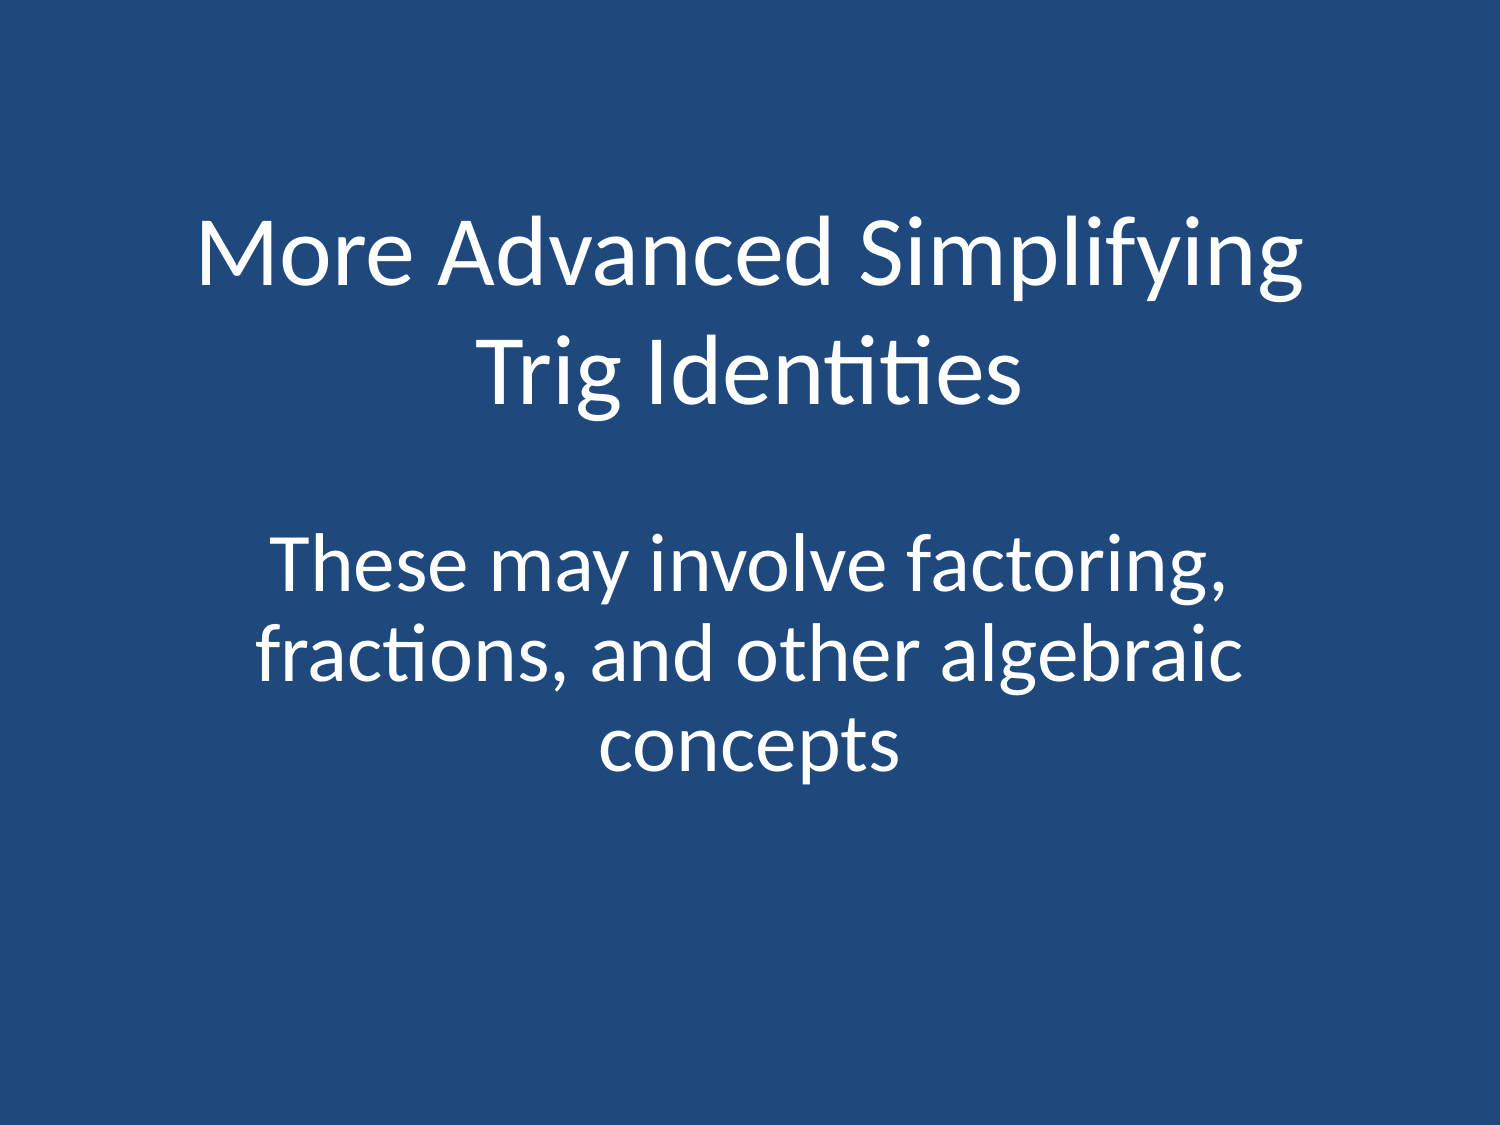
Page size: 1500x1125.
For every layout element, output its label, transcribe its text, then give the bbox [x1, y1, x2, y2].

title More Advanced Simplifying Trig Identities [112, 162, 1388, 448]
subtitle These may involve factoring, fractions, and other algebraic concepts [225, 512, 1275, 800]
